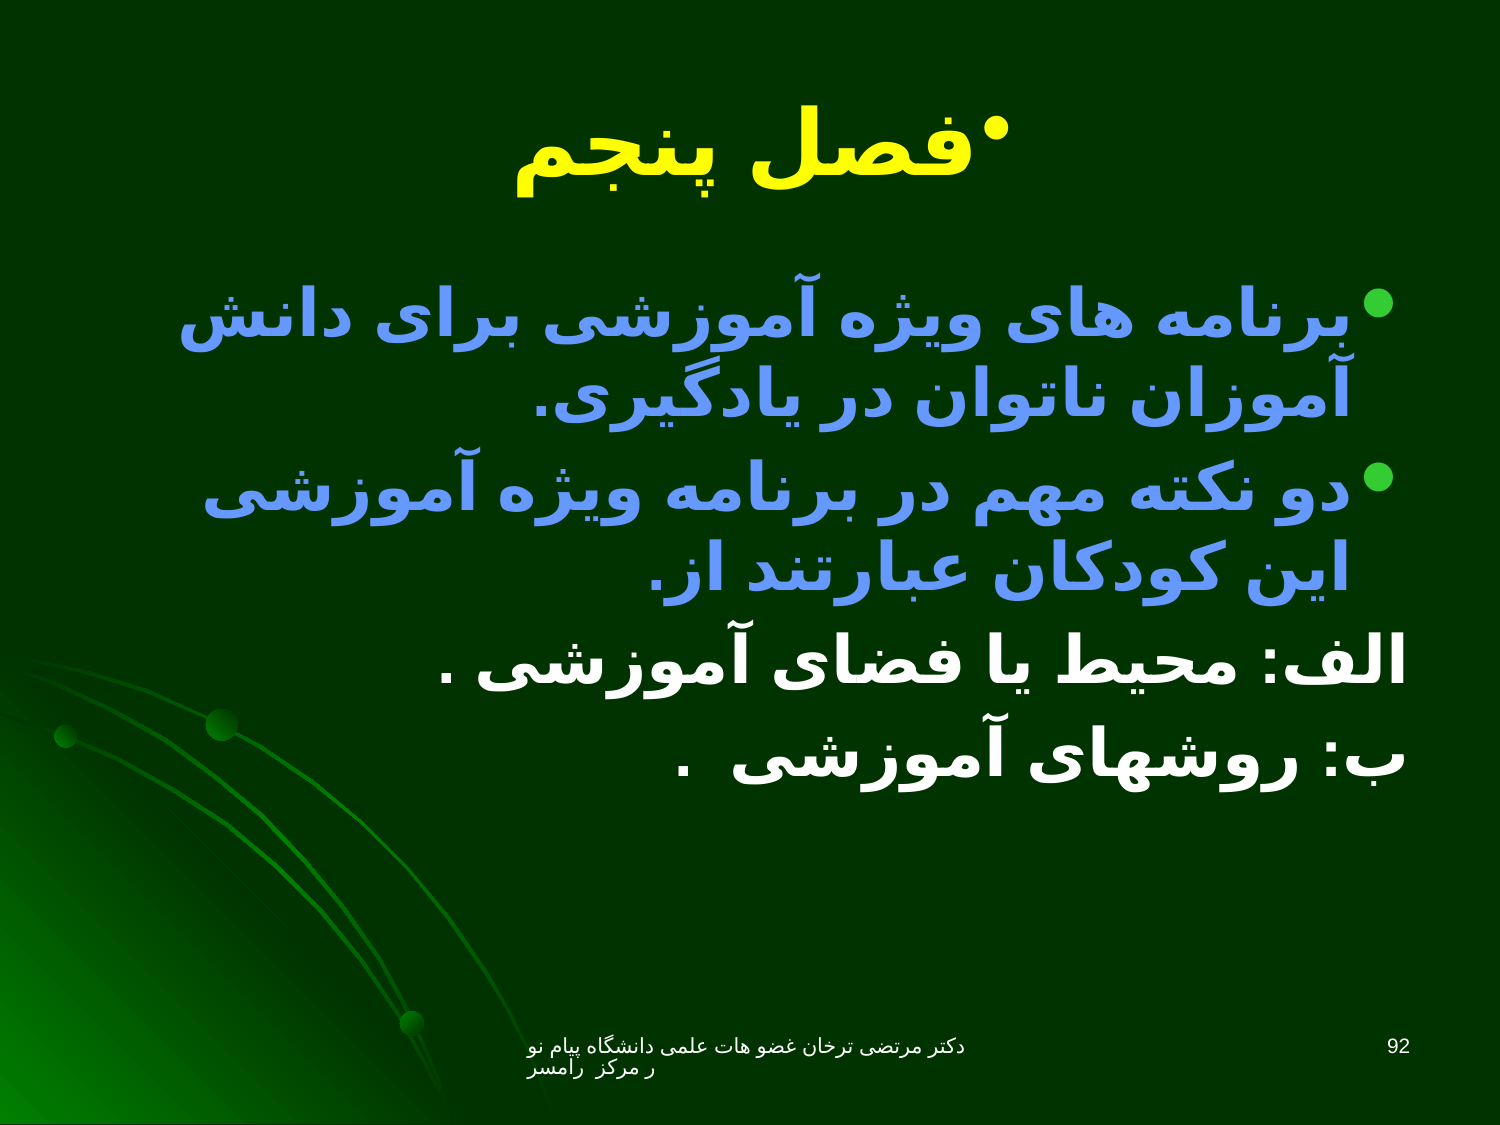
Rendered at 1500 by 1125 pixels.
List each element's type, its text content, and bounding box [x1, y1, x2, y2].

slide_number 92 [1074, 1024, 1426, 1101]
list برنامه های ویژه آموزشی برای دانش آموزان ناتوان در یادگیری. دو نکته مهم در برنامه ویژه آموزشی این کودکان عبارتند از. الف: محیط یا فضای آموزشی . ب: روشهای آموزشی . [74, 262, 1426, 1006]
footer دکتر مرتضی ترخان غضو هات علمی دانشگاه پیام نور مرکز رامسر [512, 1024, 988, 1101]
title فصل پنجم [74, 45, 1426, 233]
